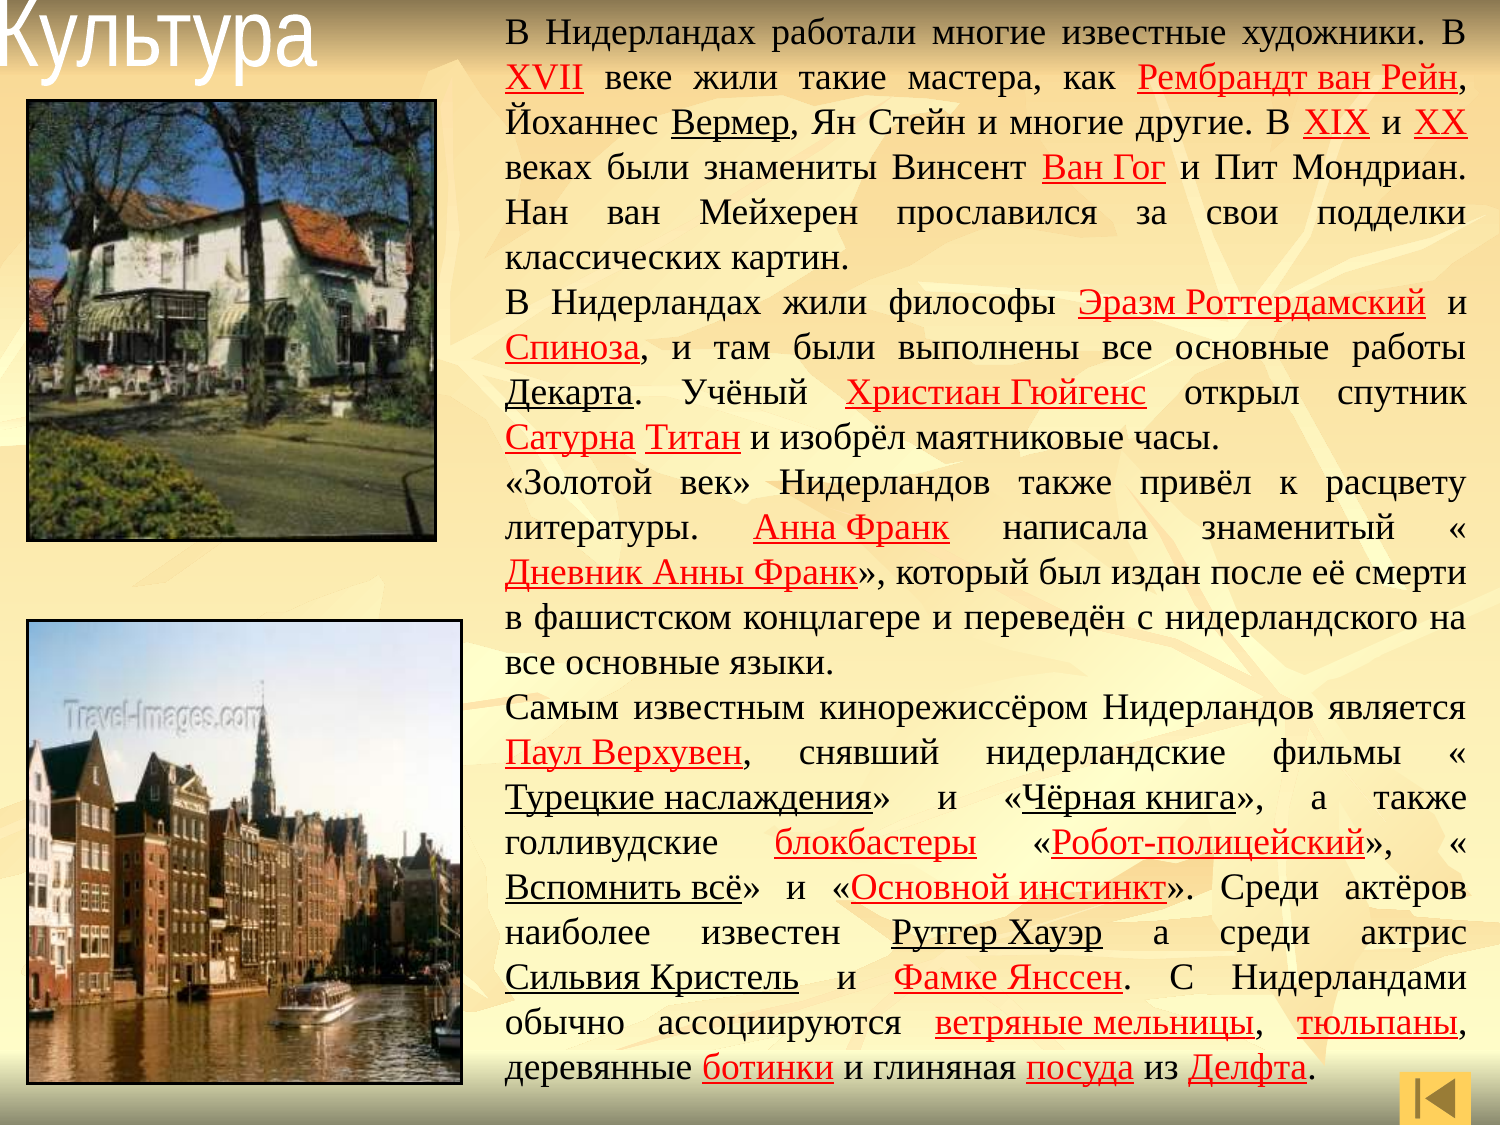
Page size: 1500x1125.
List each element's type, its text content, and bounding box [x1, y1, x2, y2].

text_box [1399, 1071, 1471, 1125]
text_box В Нидерландах работали многие известные художники. В XVII веке жили такие мастера, как Рембрандт ван Рейн, Йоханнес Вермер, Ян Стейн и многие другие. В XIX и XX веках были знамениты Винсент Ван Гог и Пит Мондриан. Нан ван Мейхерен прославился за свои подделки классических картин. В Нидерландах жили философы Эразм Роттердамский и Спиноза, и там были выполнены все основные работы Декарта. Учёный Христиан Гюйгенс открыл спутник Сатурна Титан и изобрёл маятниковые часы. «Золотой век» Нидерландов также привёл к расцвету литературы. Анна Франк написала знаменитый «Дневник Анны Франк», который был издан после её смерти в фашистском концлагере и переведён с нидерландского на все основные языки. Самым известным кинорежиссёром Нидерландов является Паул Верхувен, снявший нидерландские фильмы «Турецкие наслаждения» и «Чёрная книга», а также голливудские блокбастеры «Робот-полицейский», «Вспомнить всё» и «Основной инстинкт». Среди актёров наиболее известен Рутгер Хауэр а среди актрис Сильвия Кристель и Фамке Янссен. С Нидерландами обычно ассоциируются ветряные мельницы, тюльпаны, деревянные ботинки и глиняная посуда из Делфта. [490, 0, 1483, 1095]
picture [29, 621, 461, 1083]
picture [29, 101, 434, 539]
